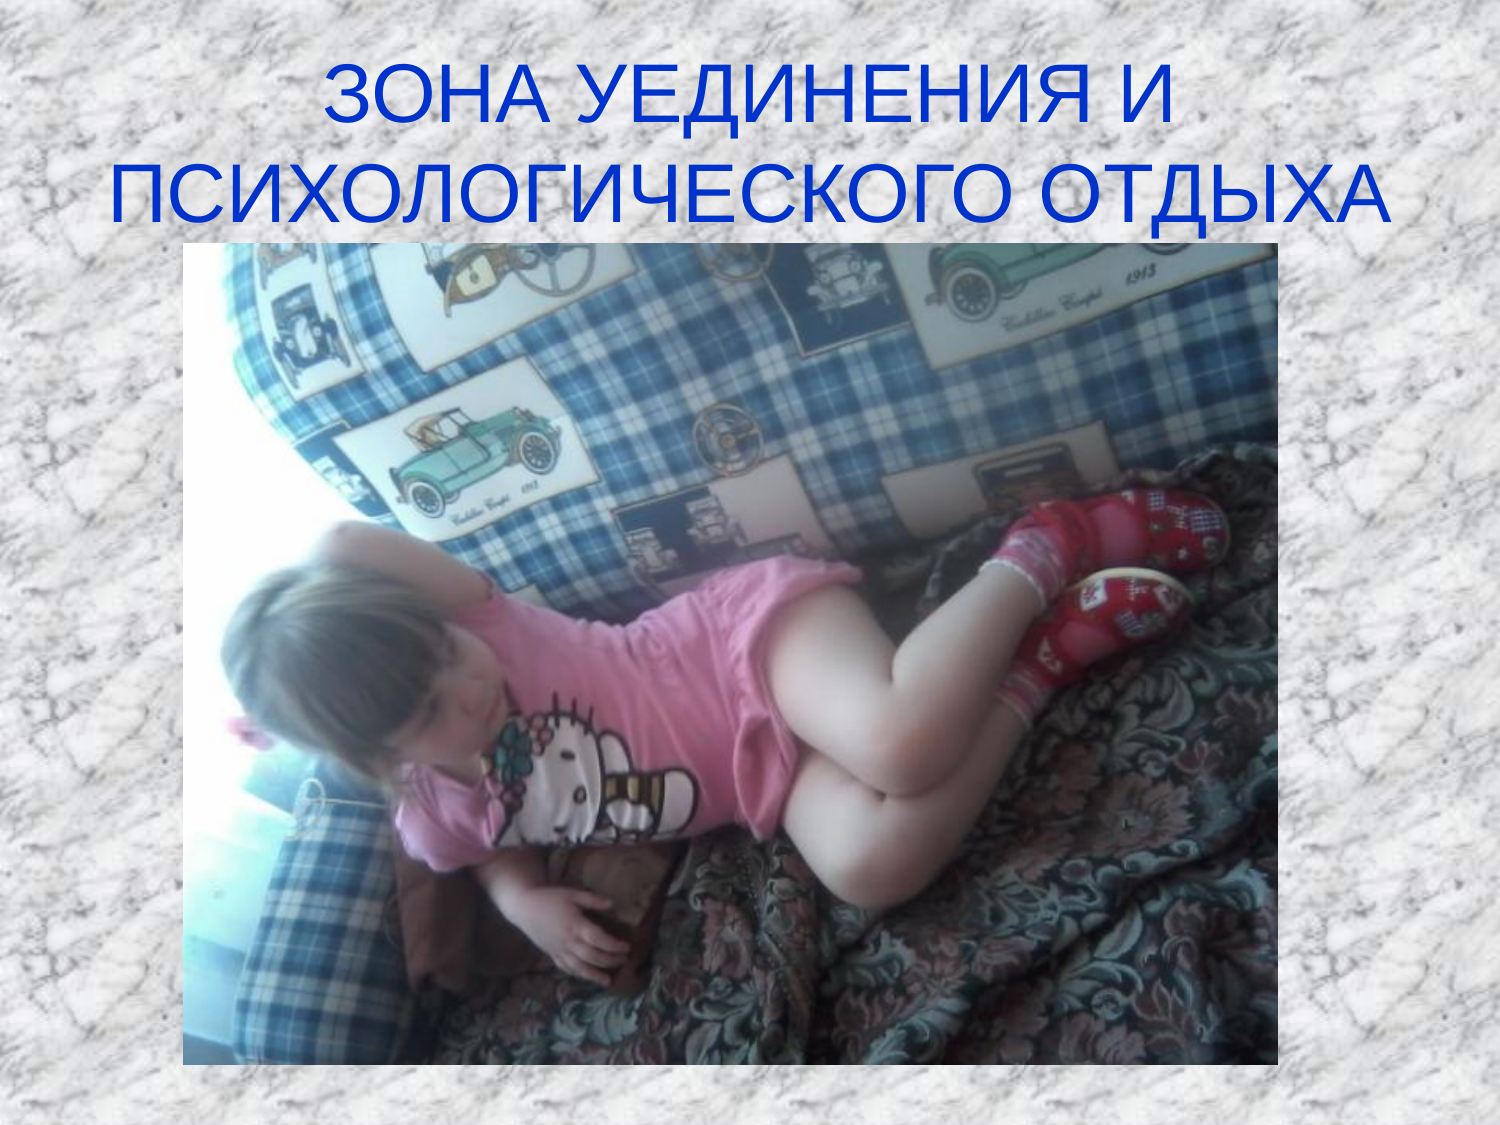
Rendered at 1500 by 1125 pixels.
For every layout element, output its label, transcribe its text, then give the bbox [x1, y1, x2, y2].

title ЗОНА УЕДИНЕНИЯ И ПСИХОЛОГИЧЕСКОГО ОТДЫХА [74, 44, 1426, 233]
picture [0, 0, 1500, 1125]
